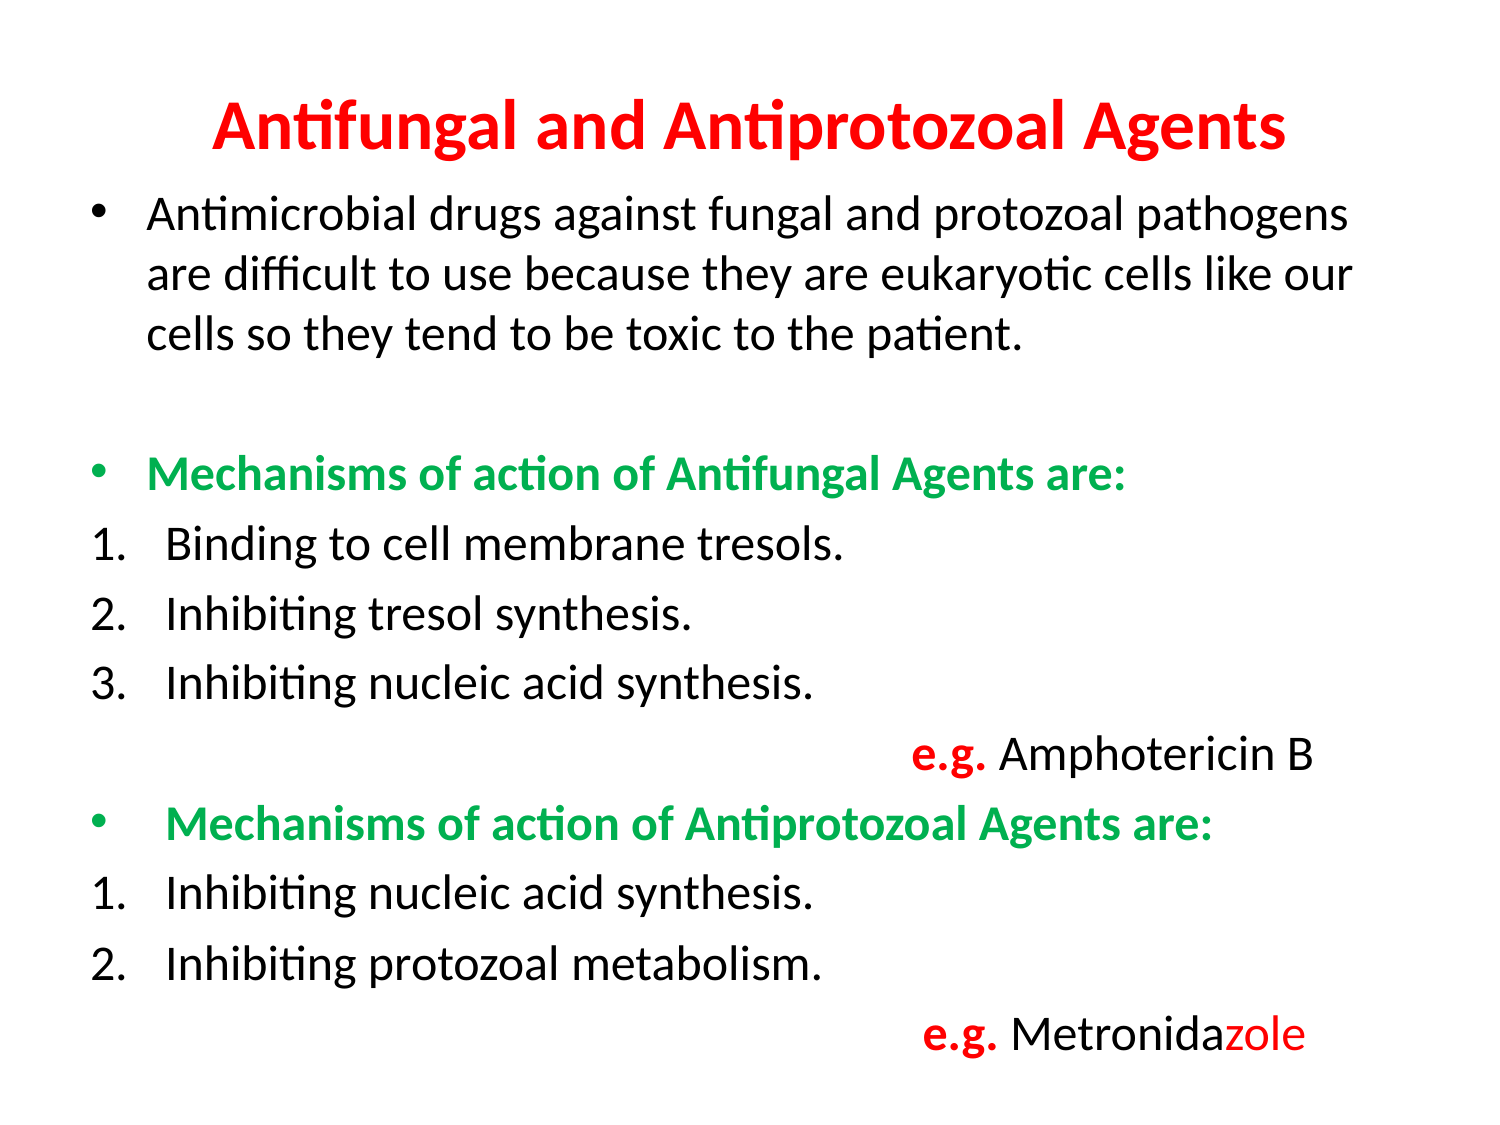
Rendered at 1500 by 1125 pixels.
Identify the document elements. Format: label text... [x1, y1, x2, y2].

list Antimicrobial drugs against fungal and protozoal pathogens are difficult to use because they are eukaryotic cells like our cells so they tend to be toxic to the patient. Mechanisms of action of Antifungal Agents are: Binding to cell membrane tresols. Inhibiting tresol synthesis. Inhibiting nucleic acid synthesis. e.g. Amphotericin B Mechanisms of action of Antiprotozoal Agents are: Inhibiting nucleic acid synthesis. Inhibiting protozoal metabolism. e.g. Metronidazole [75, 172, 1425, 1094]
title Antifungal and Antiprotozoal Agents [75, 45, 1425, 172]
